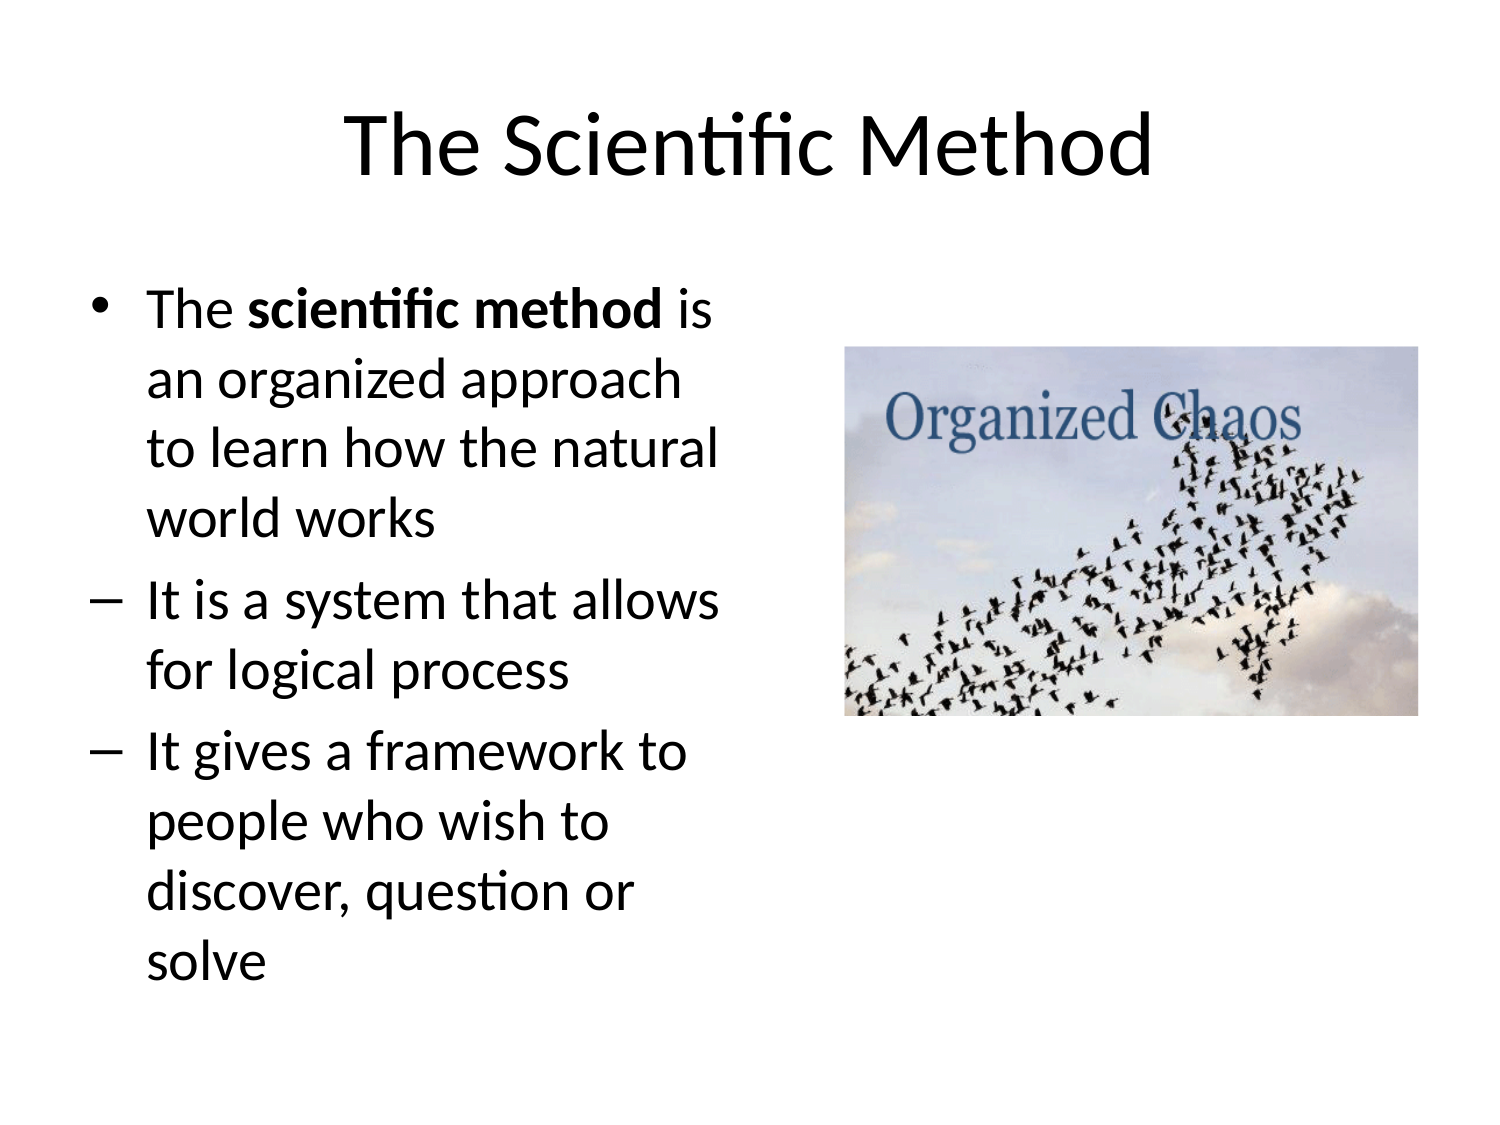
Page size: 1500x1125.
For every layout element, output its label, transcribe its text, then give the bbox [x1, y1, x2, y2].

list The scientific method is an organized approach to learn how the natural world works It is a system that allows for logical process It gives a framework to people who wish to discover, question or solve [75, 262, 738, 1075]
title The Scientific Method [75, 45, 1425, 233]
picture [812, 337, 1452, 716]
